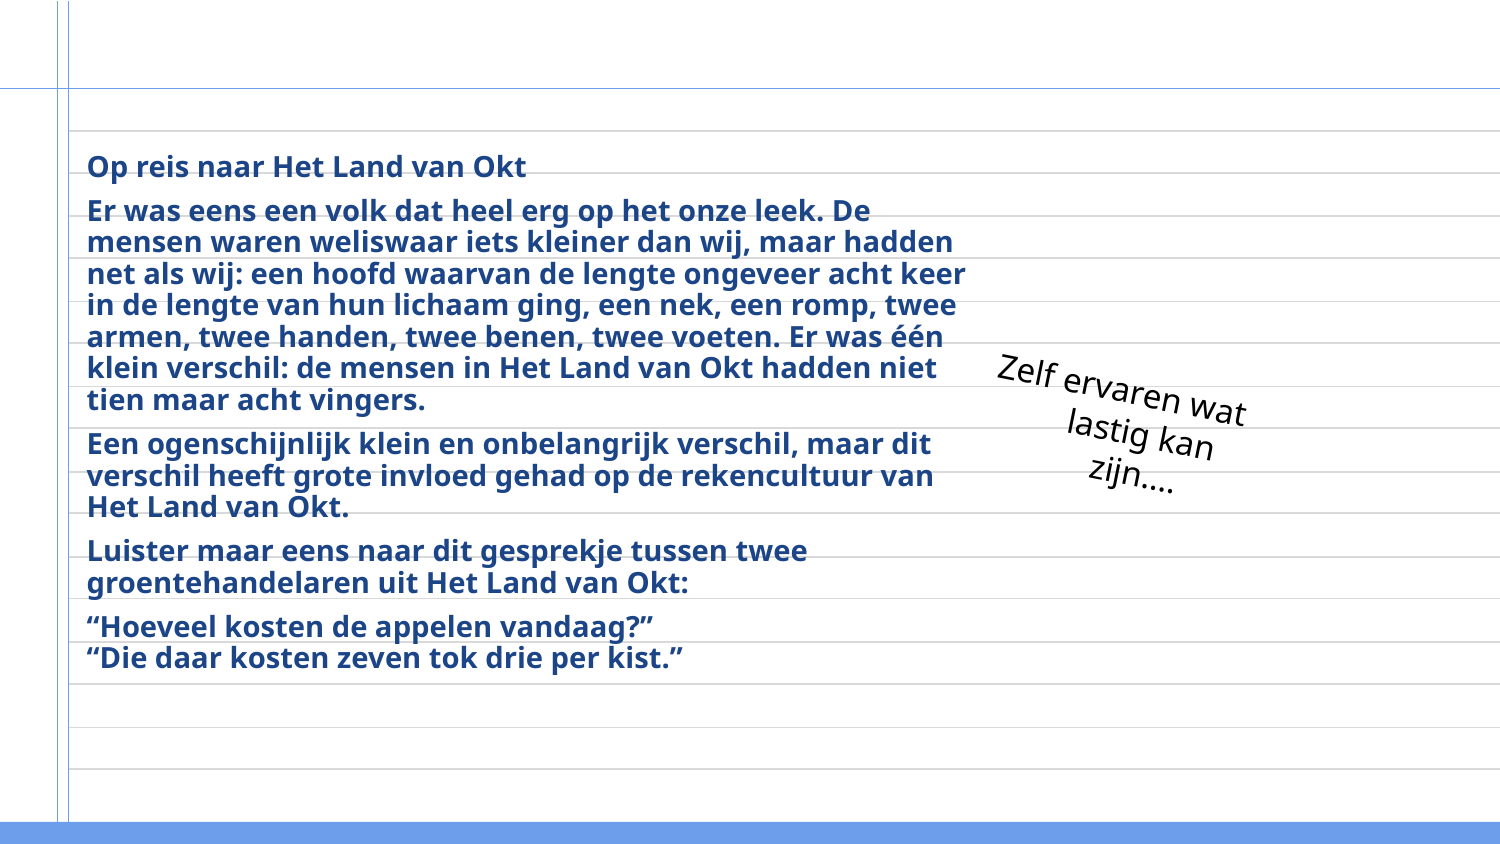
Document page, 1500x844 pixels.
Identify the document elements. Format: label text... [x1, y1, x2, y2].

subtitle Zelf ervaren wat lastig kan zijn…. [924, 252, 1285, 601]
text_box Op reis naar Het Land van Okt Er was eens een volk dat heel erg op het onze leek. De mensen waren weliswaar iets kleiner dan wij, maar hadden net als wij: een hoofd waarvan de lengte ongeveer acht keer in de lengte van hun lichaam ging, een nek, een romp, twee armen, twee handen, twee benen, twee voeten. Er was één klein verschil: de mensen in Het Land van Okt hadden niet tien maar acht vingers. Een ogenschijnlijk klein en onbelangrijk verschil, maar dit verschil heeft grote invloed gehad op de rekencultuur van Het Land van Okt. Luister maar eens naar dit gesprekje tussen twee groentehandelaren uit Het Land van Okt: “Hoeveel kosten de appelen vandaag?” “Die daar kosten zeven tok drie per kist.” [86, 85, 971, 742]
